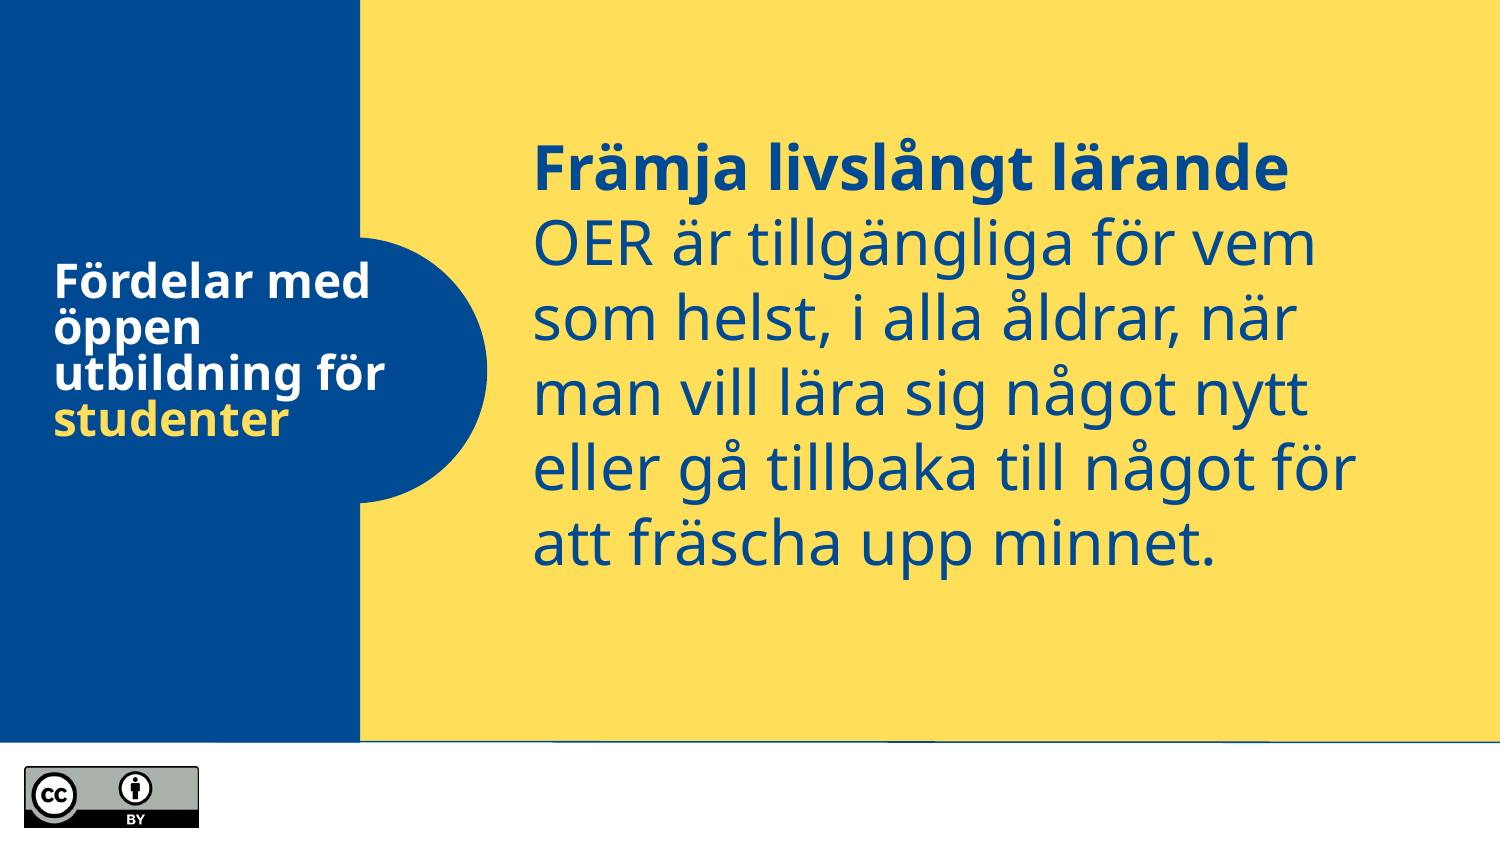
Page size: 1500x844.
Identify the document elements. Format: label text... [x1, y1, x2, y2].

picture [24, 765, 199, 828]
text_box [0, 750, 1500, 844]
text_box Fördelar med öppen utbildning för studenter [38, 246, 421, 461]
text_box Främja livslångt lärande OER är tillgängliga för vem som helst, i alla åldrar, när man vill lära sig något nytt eller gå tillbaka till något för att fräscha upp minnet. [514, 109, 1449, 597]
text_box [254, 255, 488, 504]
text_box [0, 0, 361, 740]
text_box [304, 237, 401, 246]
